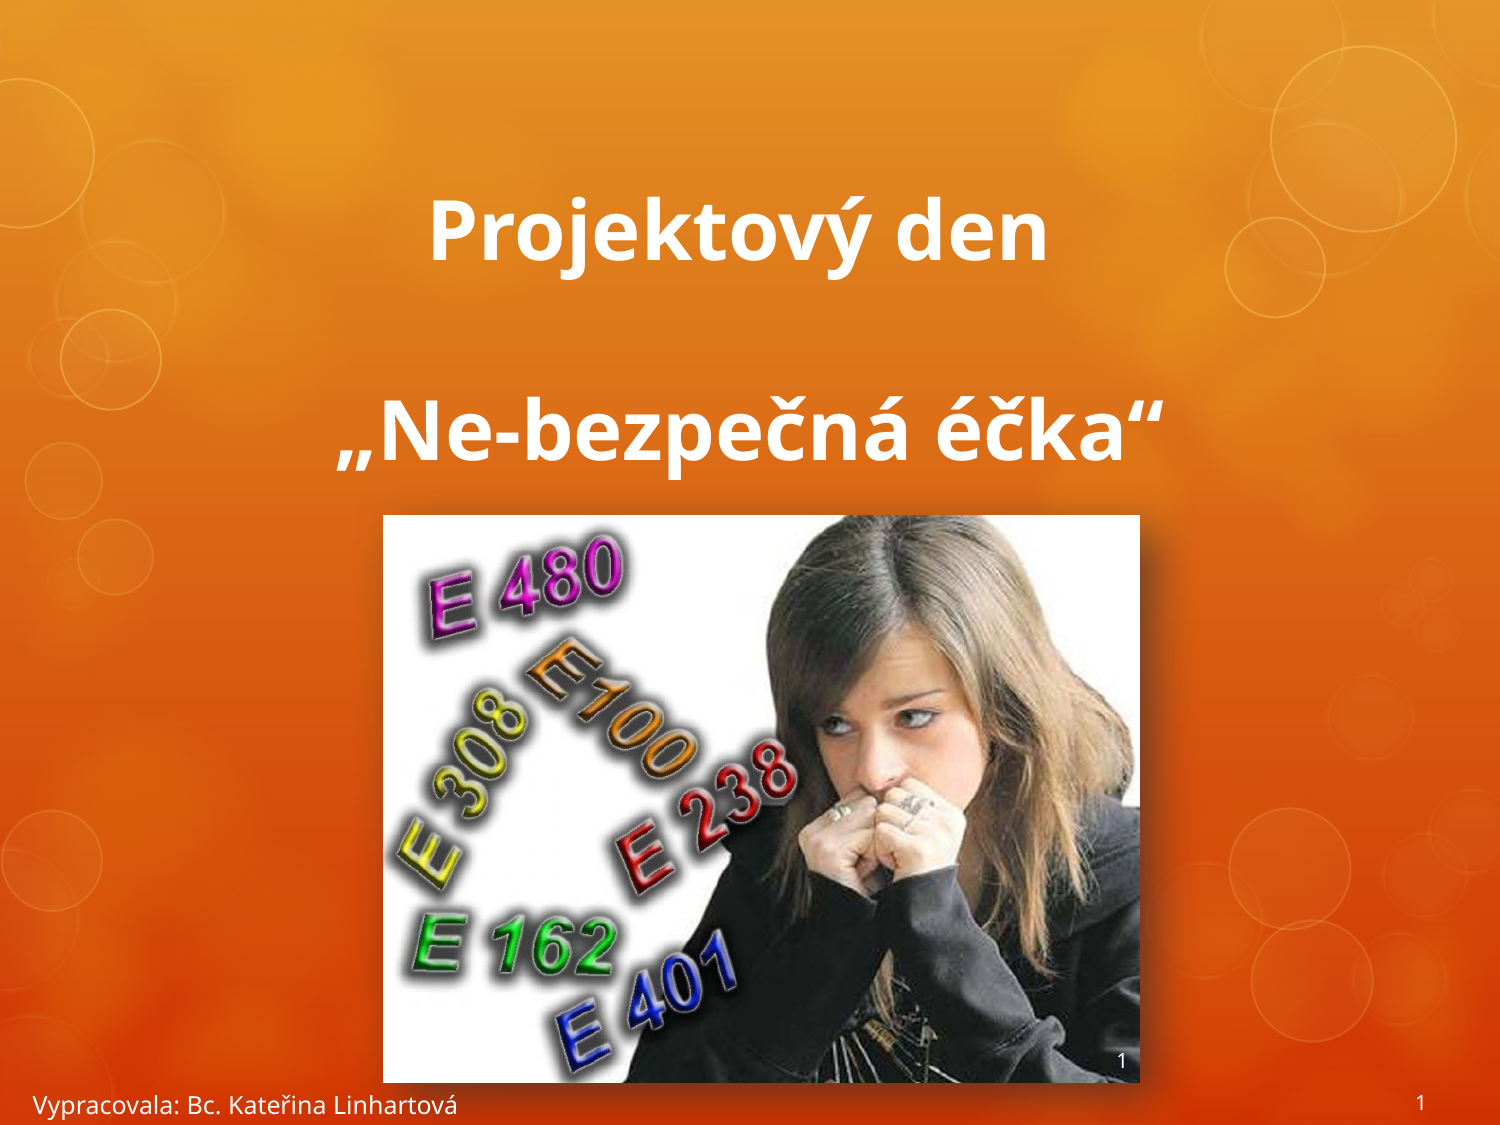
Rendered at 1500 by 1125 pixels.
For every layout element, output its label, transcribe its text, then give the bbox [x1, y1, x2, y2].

title Projektový den „Ne-bezpečná éčka“ [166, 243, 1334, 485]
picture [383, 514, 1141, 1083]
text_box Vypracovala: Bc. Kateřina Linhartová [18, 1082, 474, 1125]
slide_number 1 [1400, 1065, 1500, 1125]
